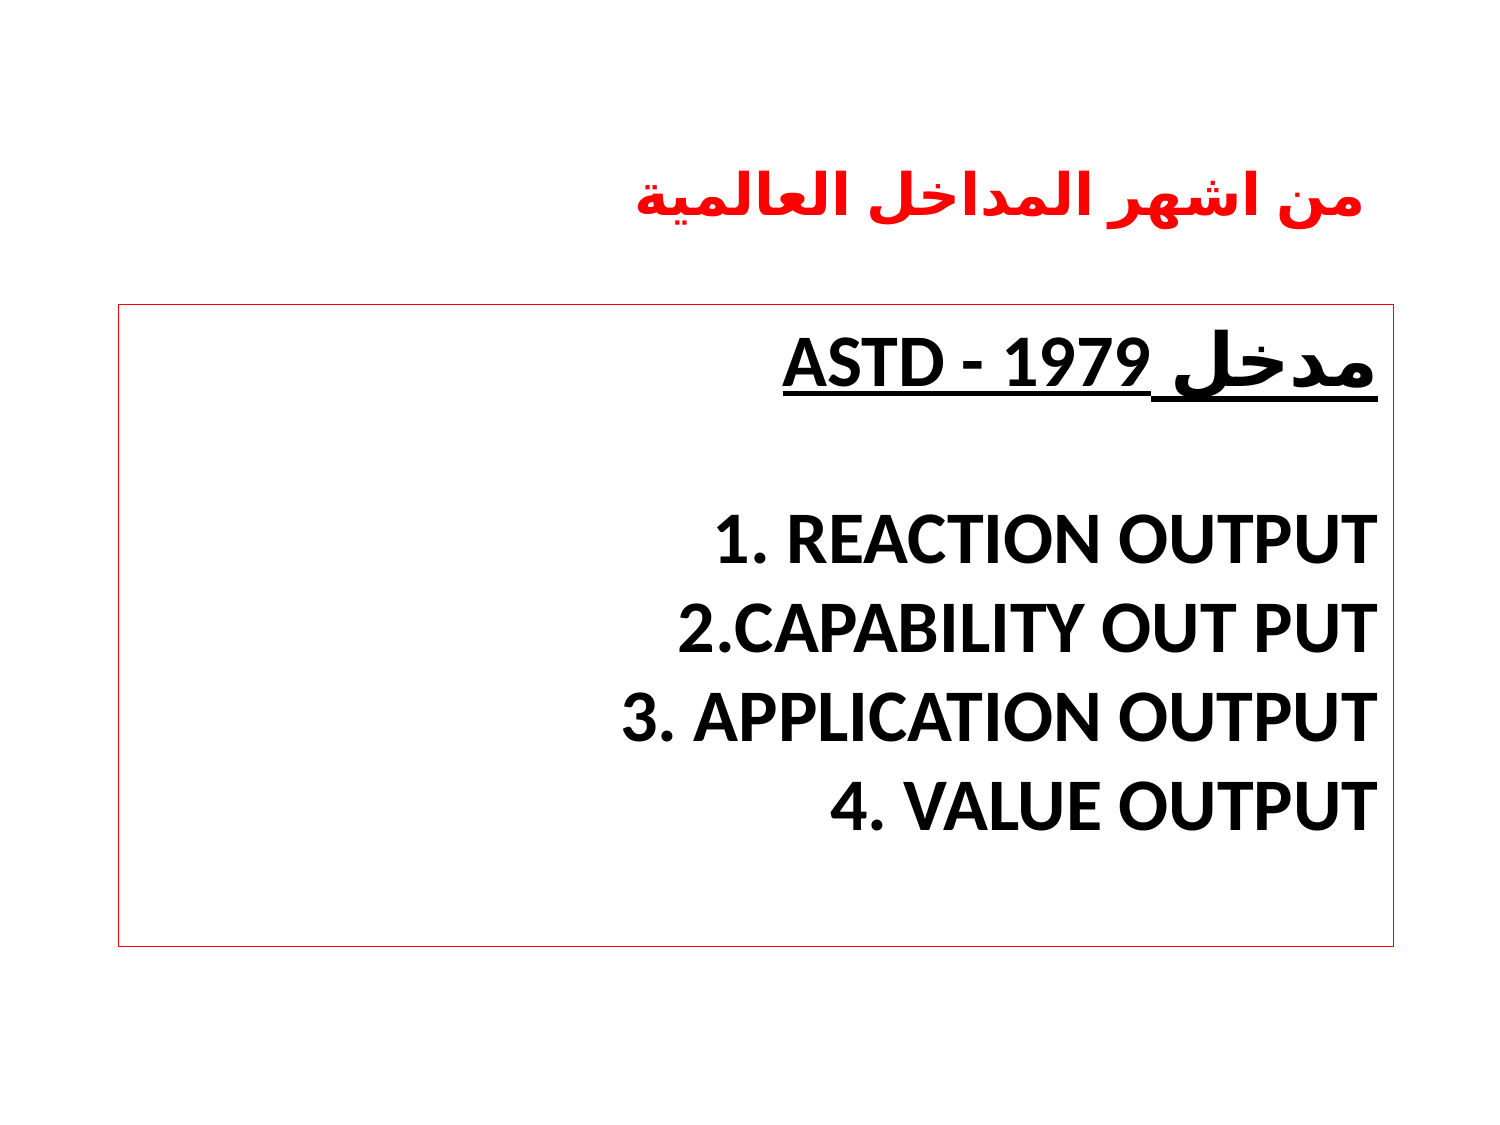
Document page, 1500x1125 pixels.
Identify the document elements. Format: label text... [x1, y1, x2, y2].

list من اشهر المداخل العالمية [105, 70, 1381, 317]
title مدخل astd - 1979 1. reaction output 2.capability out put 3. application output 4. value output [118, 304, 1394, 947]
